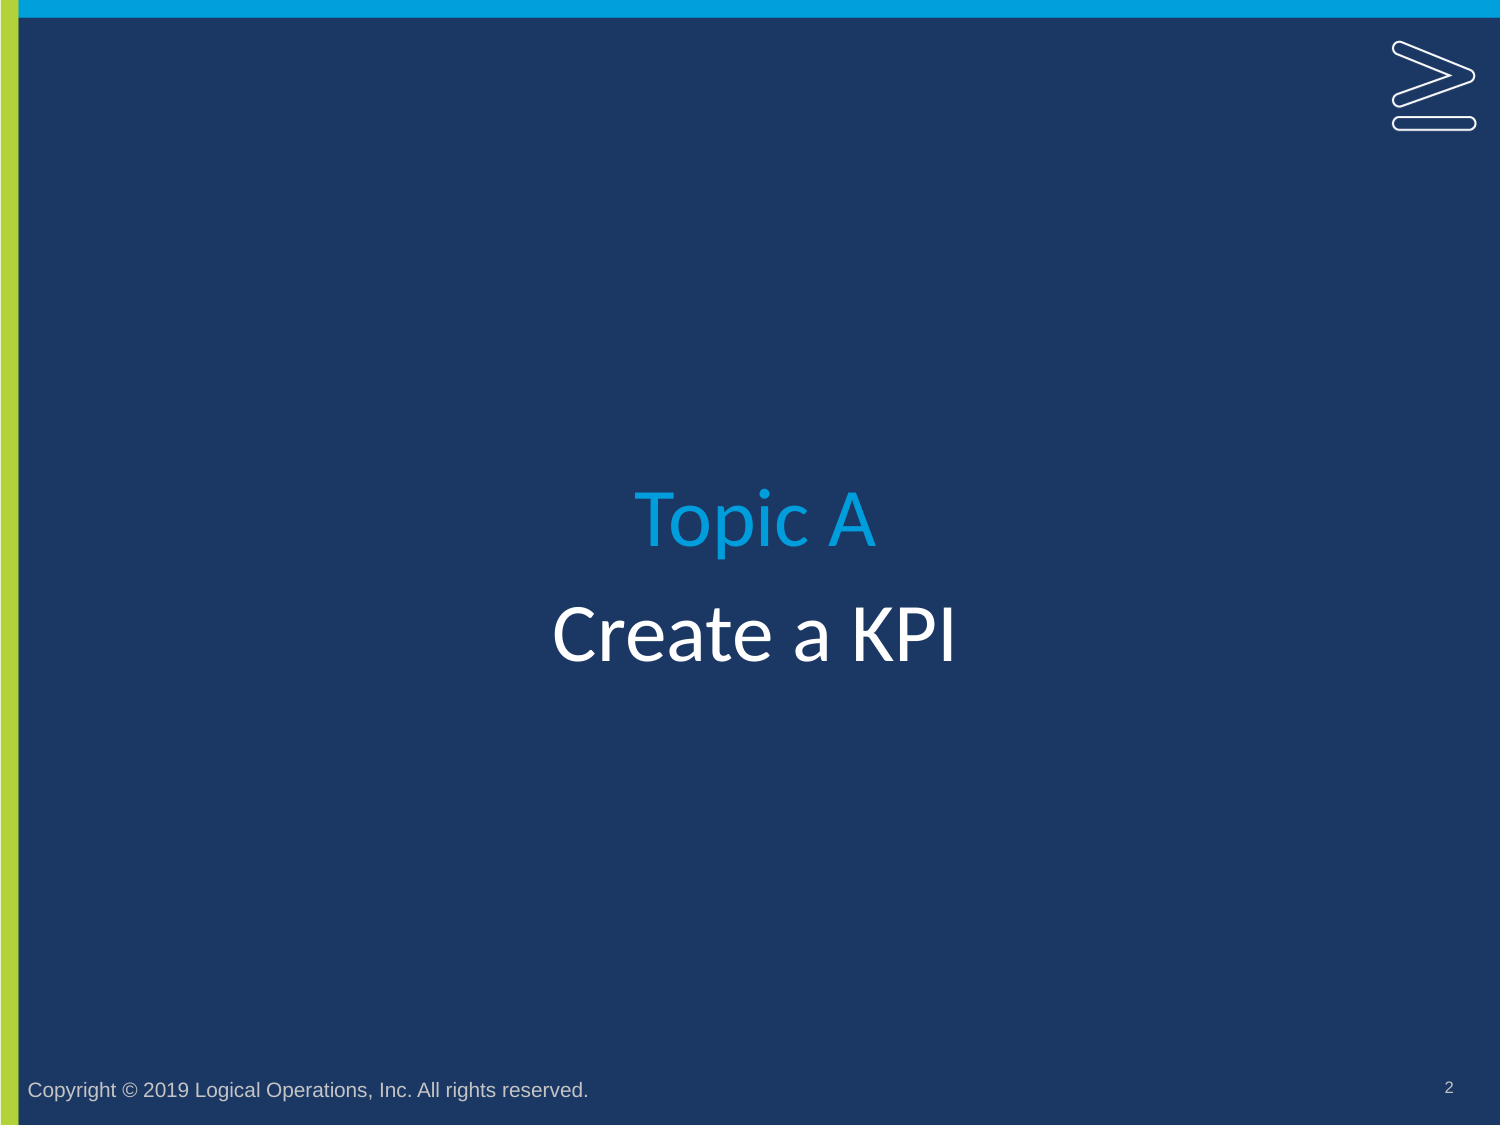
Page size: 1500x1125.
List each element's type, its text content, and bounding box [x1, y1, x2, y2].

list Topic A [118, 324, 1394, 571]
picture [0, 0, 1500, 1125]
slide_number 2 [1118, 1057, 1469, 1118]
title Create a KPI [118, 571, 1394, 795]
